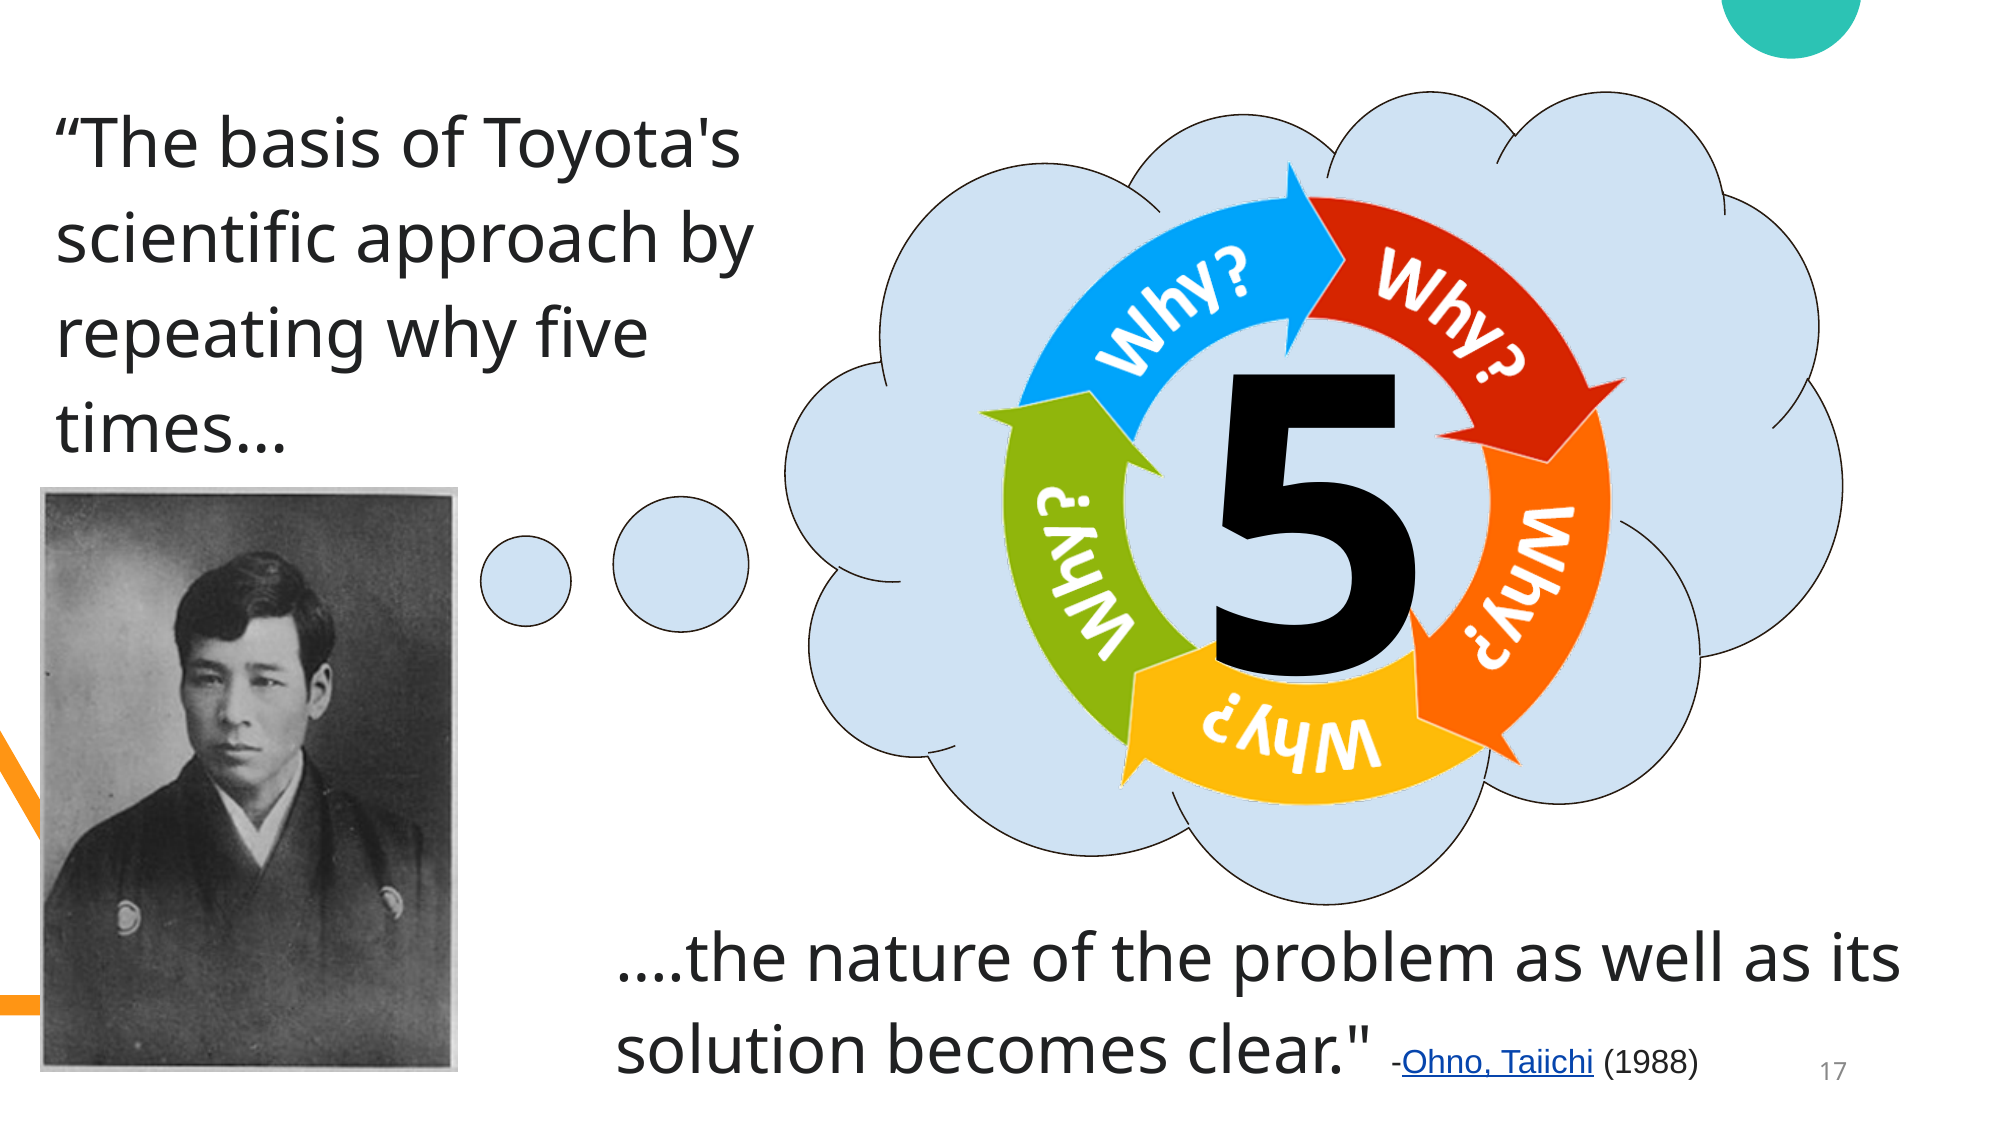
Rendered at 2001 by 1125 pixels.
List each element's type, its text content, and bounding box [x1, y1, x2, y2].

text_box [1152, 91, 1843, 747]
picture [40, 487, 458, 1073]
text_box [785, 190, 956, 796]
text_box [1026, 844, 1157, 857]
text_box [1200, 844, 1452, 887]
text_box [480, 536, 572, 627]
text_box “The basis of Toyota's scientific approach by repeating why five times… [40, 71, 869, 481]
text_box [613, 496, 749, 633]
picture [962, 155, 1667, 836]
text_box ….the nature of the problem as well as its solution becomes clear." -Ohno, Taiichi (1988) [600, 887, 1932, 1102]
